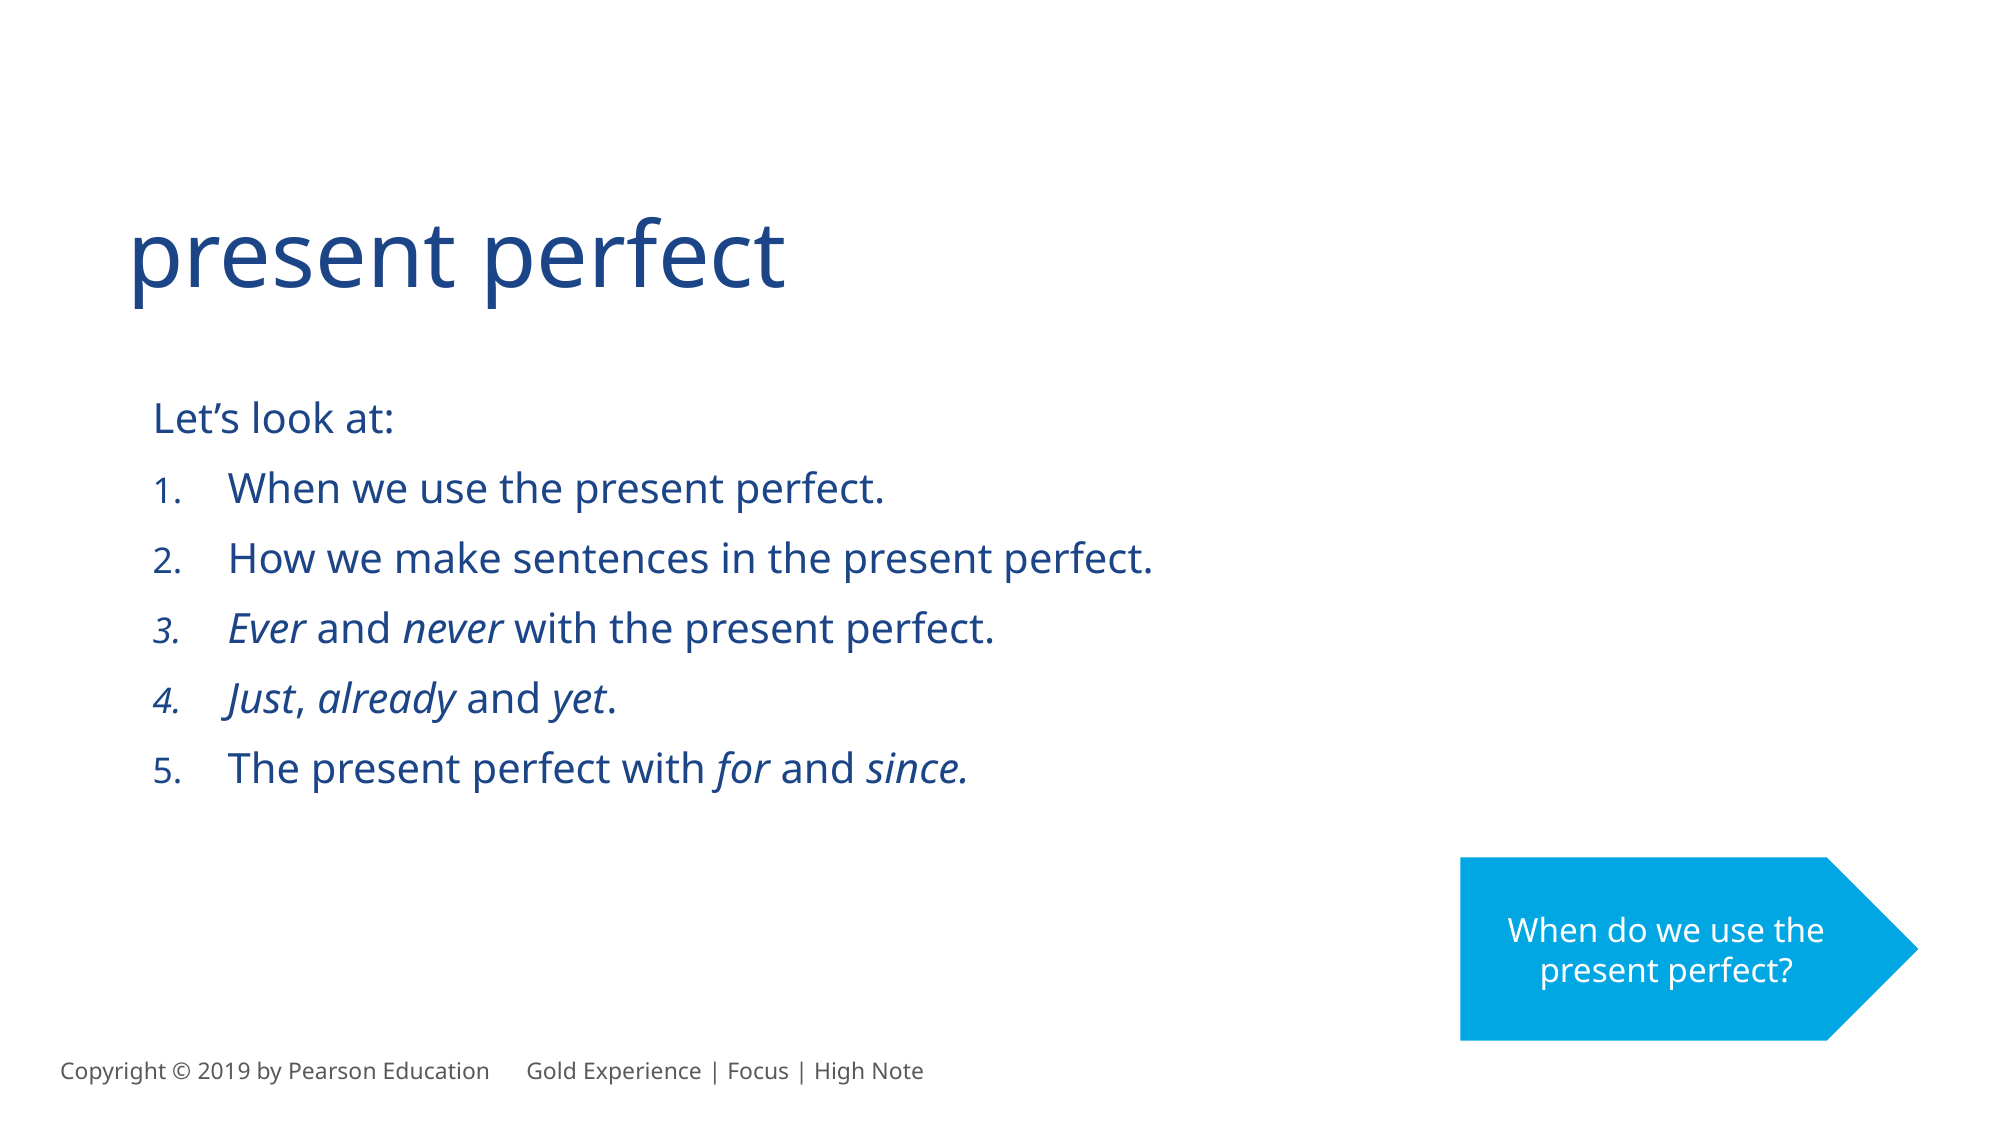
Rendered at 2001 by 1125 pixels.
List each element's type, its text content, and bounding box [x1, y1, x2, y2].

title present perfect [112, 125, 1763, 390]
list Let’s look at: When we use the present perfect. How we make sentences in the present perfect. Ever and never with the present perfect. Just, already and yet. The present perfect with for and since. [137, 389, 1788, 763]
footer Copyright © 2019 by Pearson Education Gold Experience | Focus | High Note [45, 1040, 1084, 1101]
text_box When do we use the present perfect? [1458, 855, 1921, 1043]
